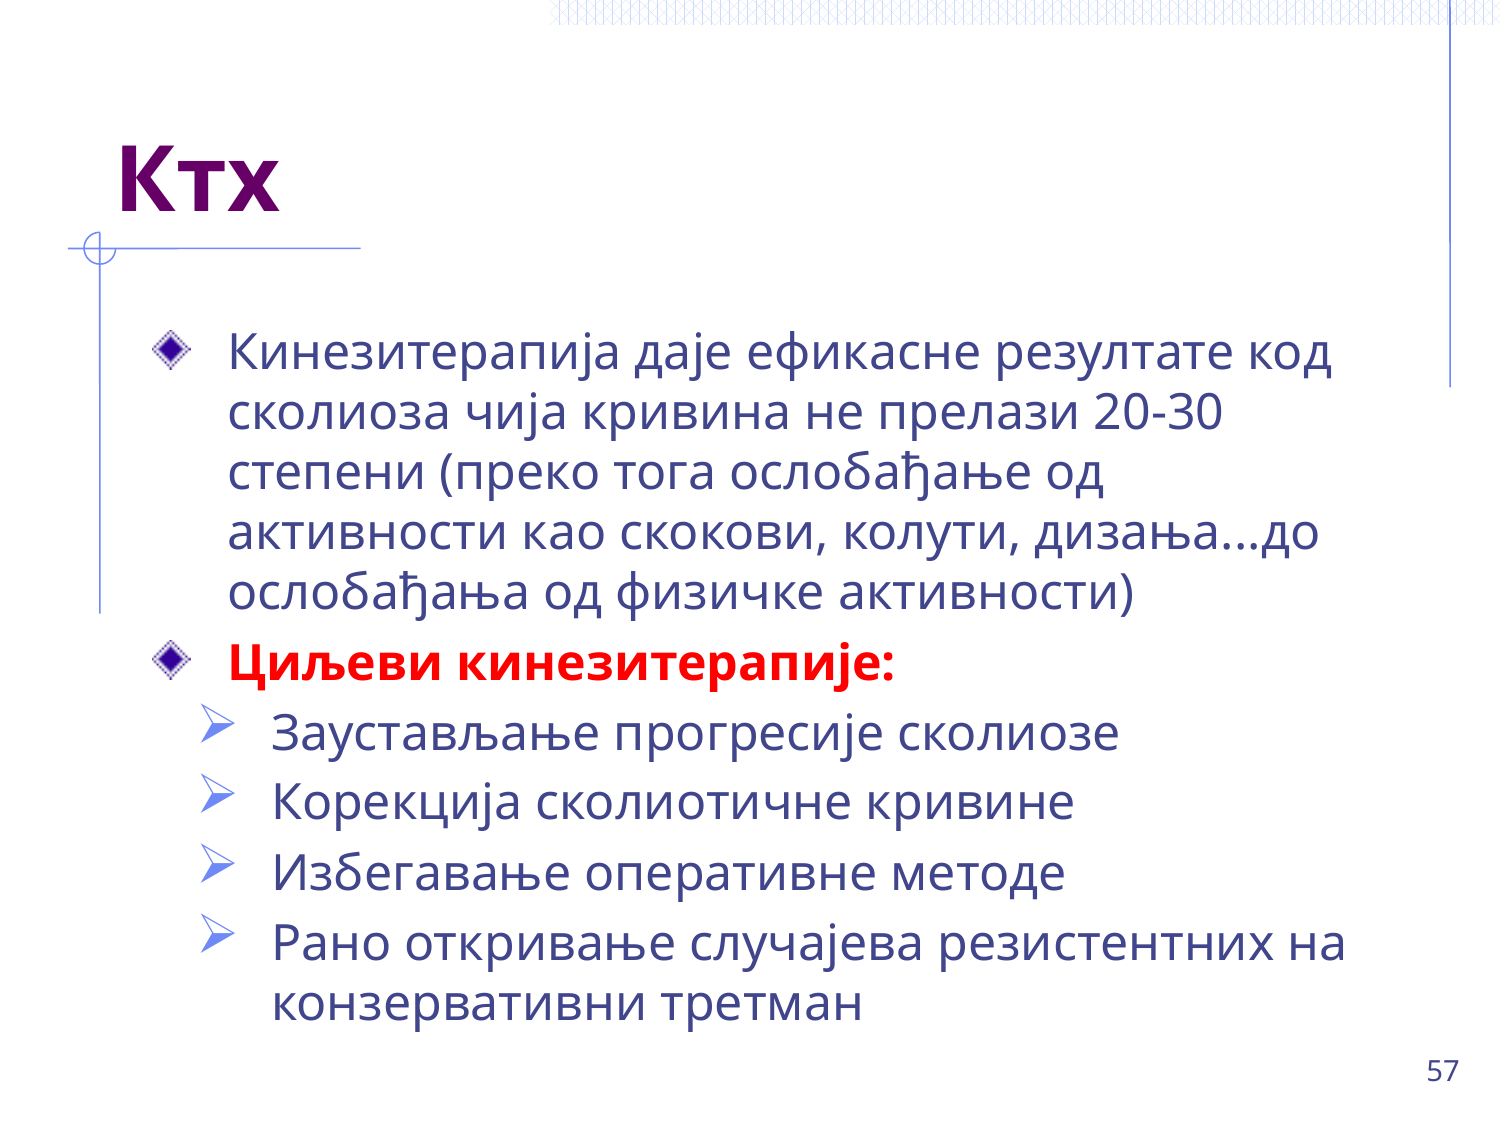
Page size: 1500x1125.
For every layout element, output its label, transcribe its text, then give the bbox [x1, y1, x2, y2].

slide_number 57 [1162, 1025, 1475, 1100]
picture [152, 330, 191, 370]
title Ктх [99, 49, 1376, 238]
picture [152, 640, 191, 680]
list Кинезитерапија даје ефикасне резултате код сколиоза чија кривина не прелази 20-30 степени (преко тога ослобађање од активности као скокови, колути, дизања...до ослобађања од физичке активности) Циљеви кинезитерапије: Заустављање прогресије сколиозе Корекција сколиотичне кривине Избегавање оперативне методе Рано откривање случајева резистентних на конзервативни третман [137, 312, 1413, 988]
